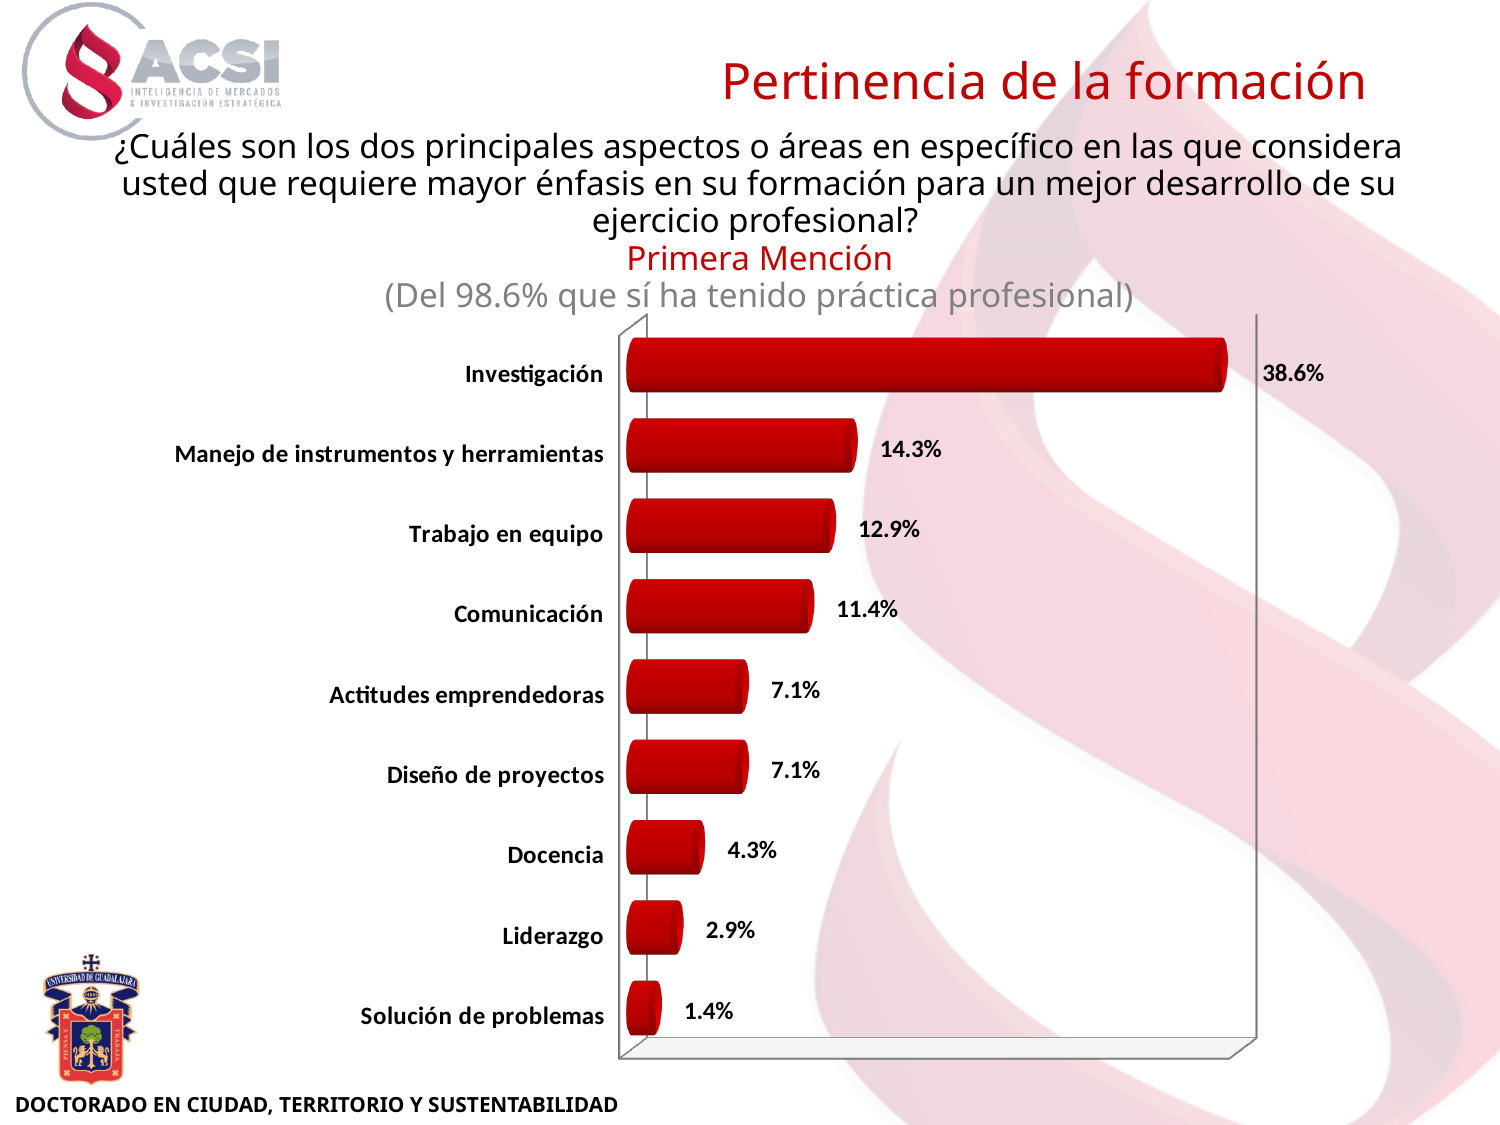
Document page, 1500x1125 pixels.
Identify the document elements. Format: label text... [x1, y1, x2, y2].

text_box Pertinencia de la formación [589, 42, 1500, 118]
picture [10, 0, 292, 159]
text_box ¿Cuáles son los dos principales aspectos o áreas en específico en las que considera usted que requiere mayor énfasis en su formación para un mejor desarrollo de su ejercicio profesional? Primera Mención (Del 98.6% que sí ha tenido práctica profesional) [57, 121, 1463, 322]
chart [147, 290, 1400, 1095]
picture [41, 952, 141, 1088]
